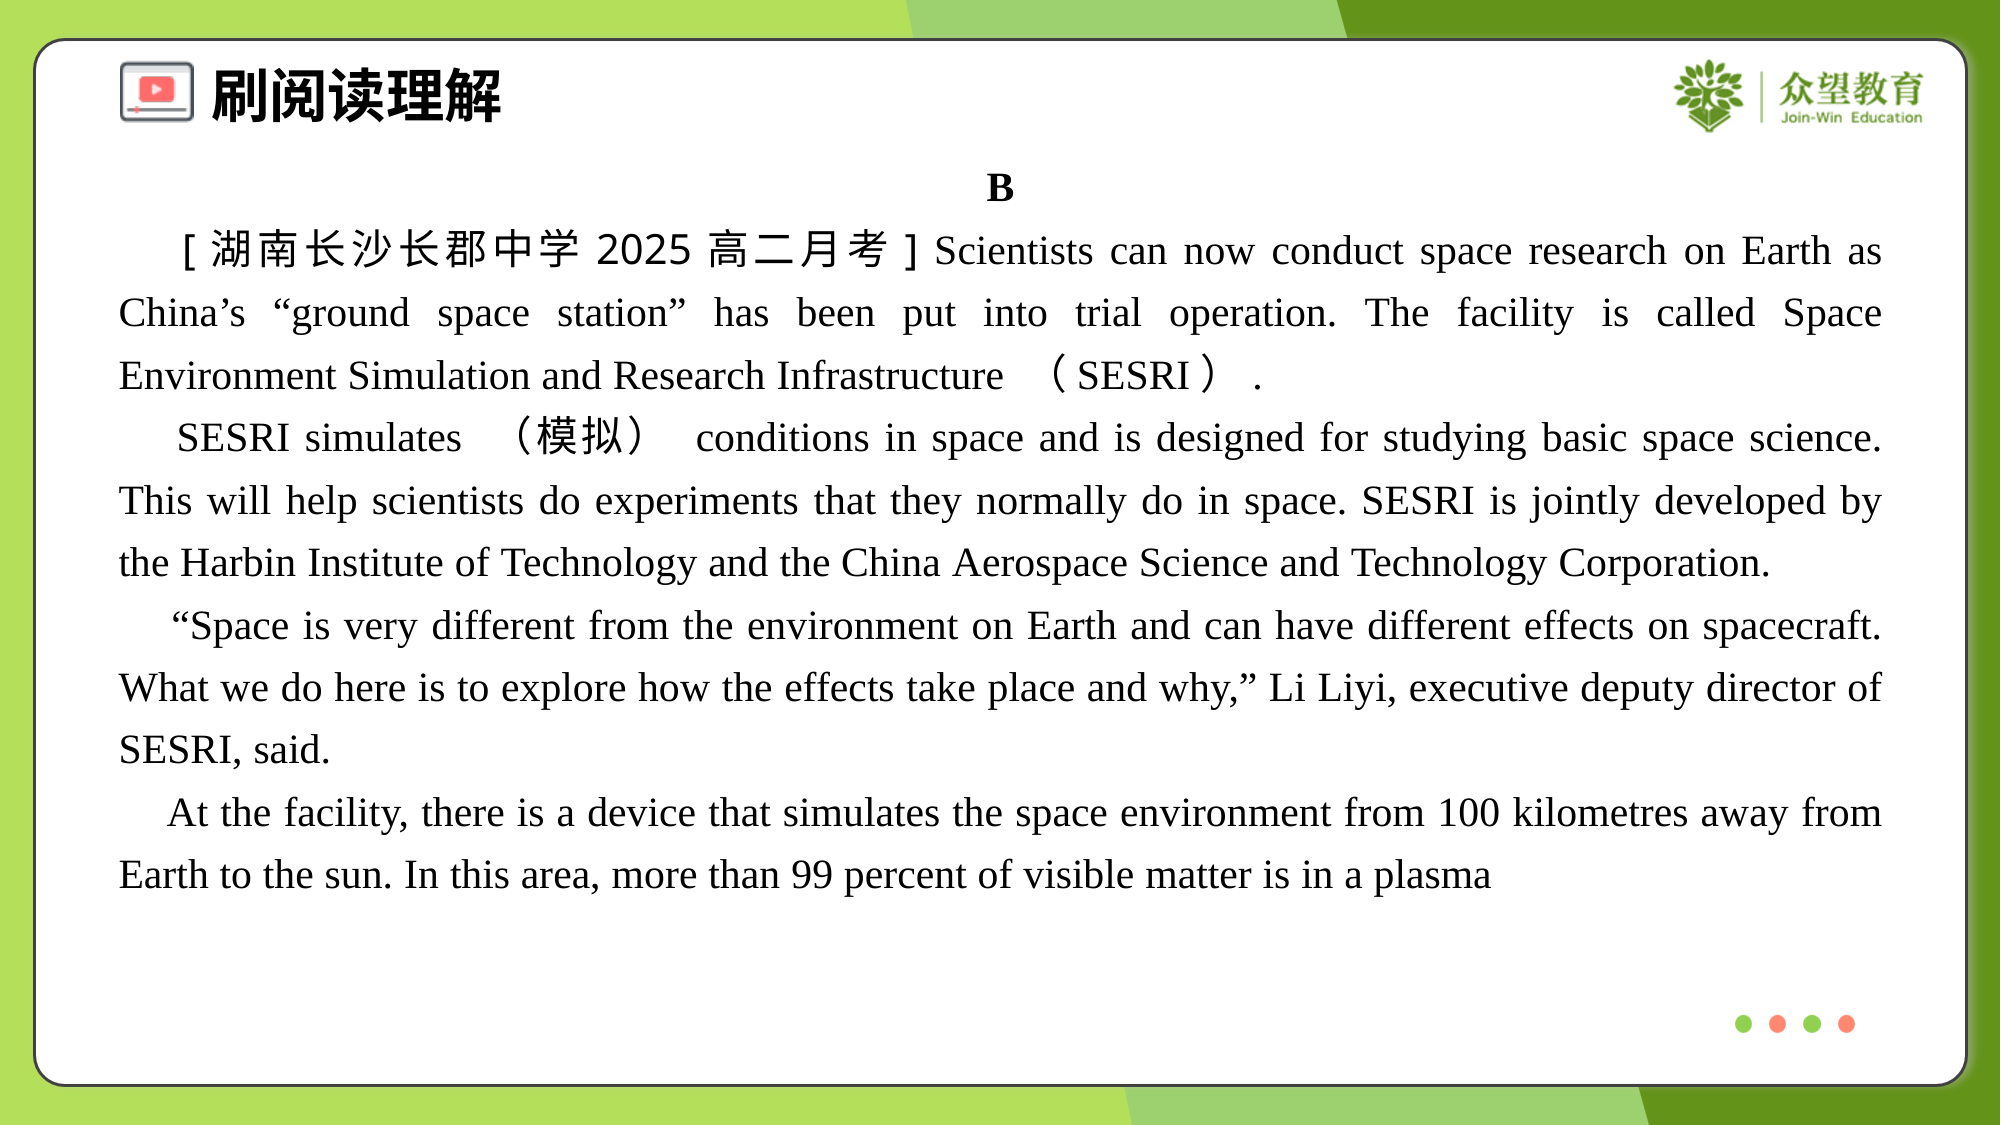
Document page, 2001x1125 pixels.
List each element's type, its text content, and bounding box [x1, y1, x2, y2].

picture [0, 0, 2000, 1125]
text_box B [湖南长沙长郡中学2025高二月考] Scientists can now conduct space research on Earth as China’s “ground space station” has been put into trial operation. The facility is called Space Environment Simulation and Research Infrastructure （SESRI）. SESRI simulates （模拟） conditions in space and is designed for studying basic space science. This will help scientists do experiments that they normally do in space. SESRI is jointly developed by the Harbin Institute of Technology and the China Aerospace Science and Technology Corporation. “Space is very different from the environment on Earth and can have different effects on spacecraft. What we do here is to explore how the effects take place and why,” Li Liyi, executive deputy director of SESRI, said. At the facility, there is a device that simulates the space environment from 100 kilometres away from Earth to the sun. In this area, more than 99 percent of visible matter is in a plasma [118, 147, 1883, 955]
